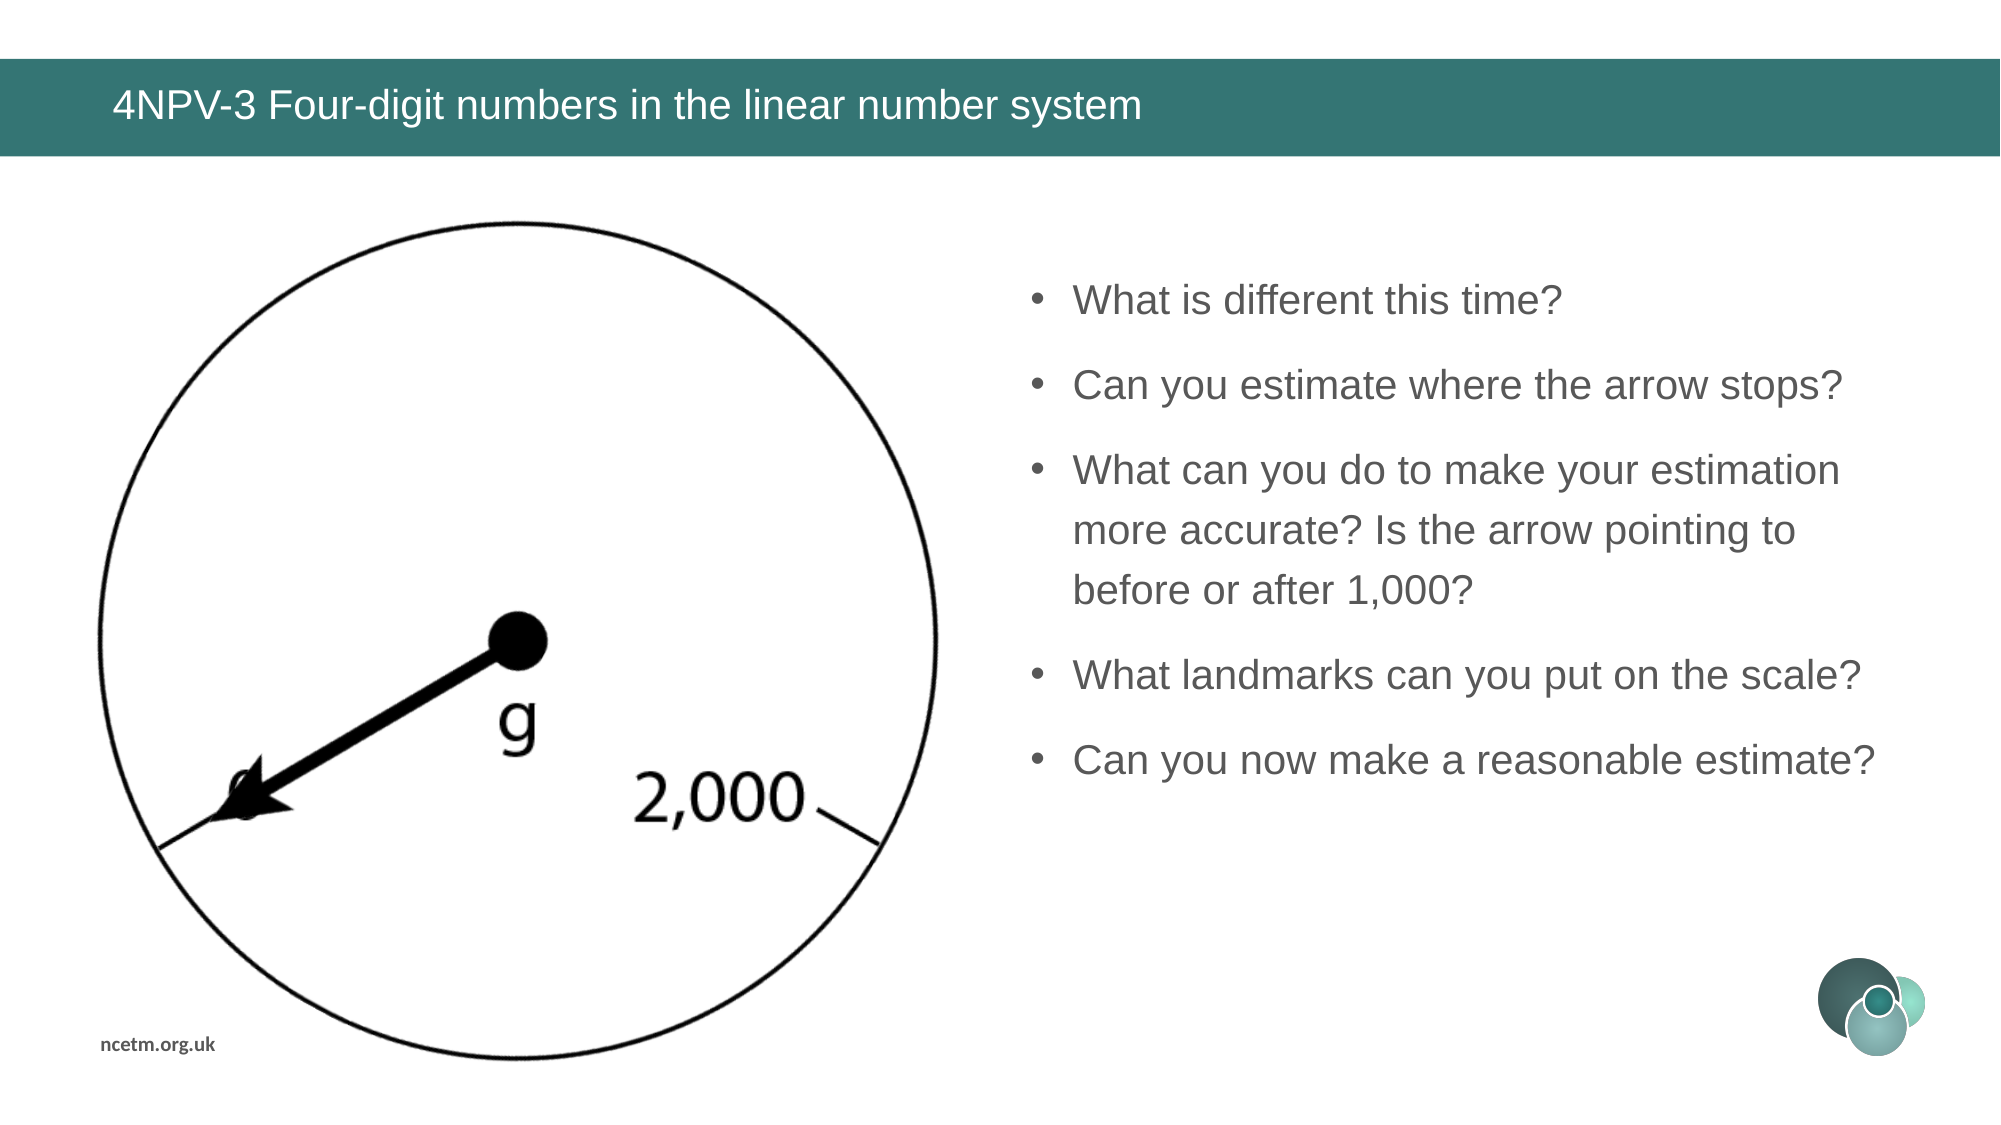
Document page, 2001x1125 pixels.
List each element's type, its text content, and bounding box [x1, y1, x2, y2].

text_box What is different this time? Can you estimate where the arrow stops? What can you do to make your estimation more accurate? Is the arrow pointing to before or after 1,000? What landmarks can you put on the scale? Can you now make a reasonable estimate? [1163, 255, 1900, 928]
title 4NPV-3 Four-digit numbers in the linear number system [97, 76, 1945, 147]
picture [0, 147, 1163, 1125]
picture [1818, 958, 1925, 1056]
